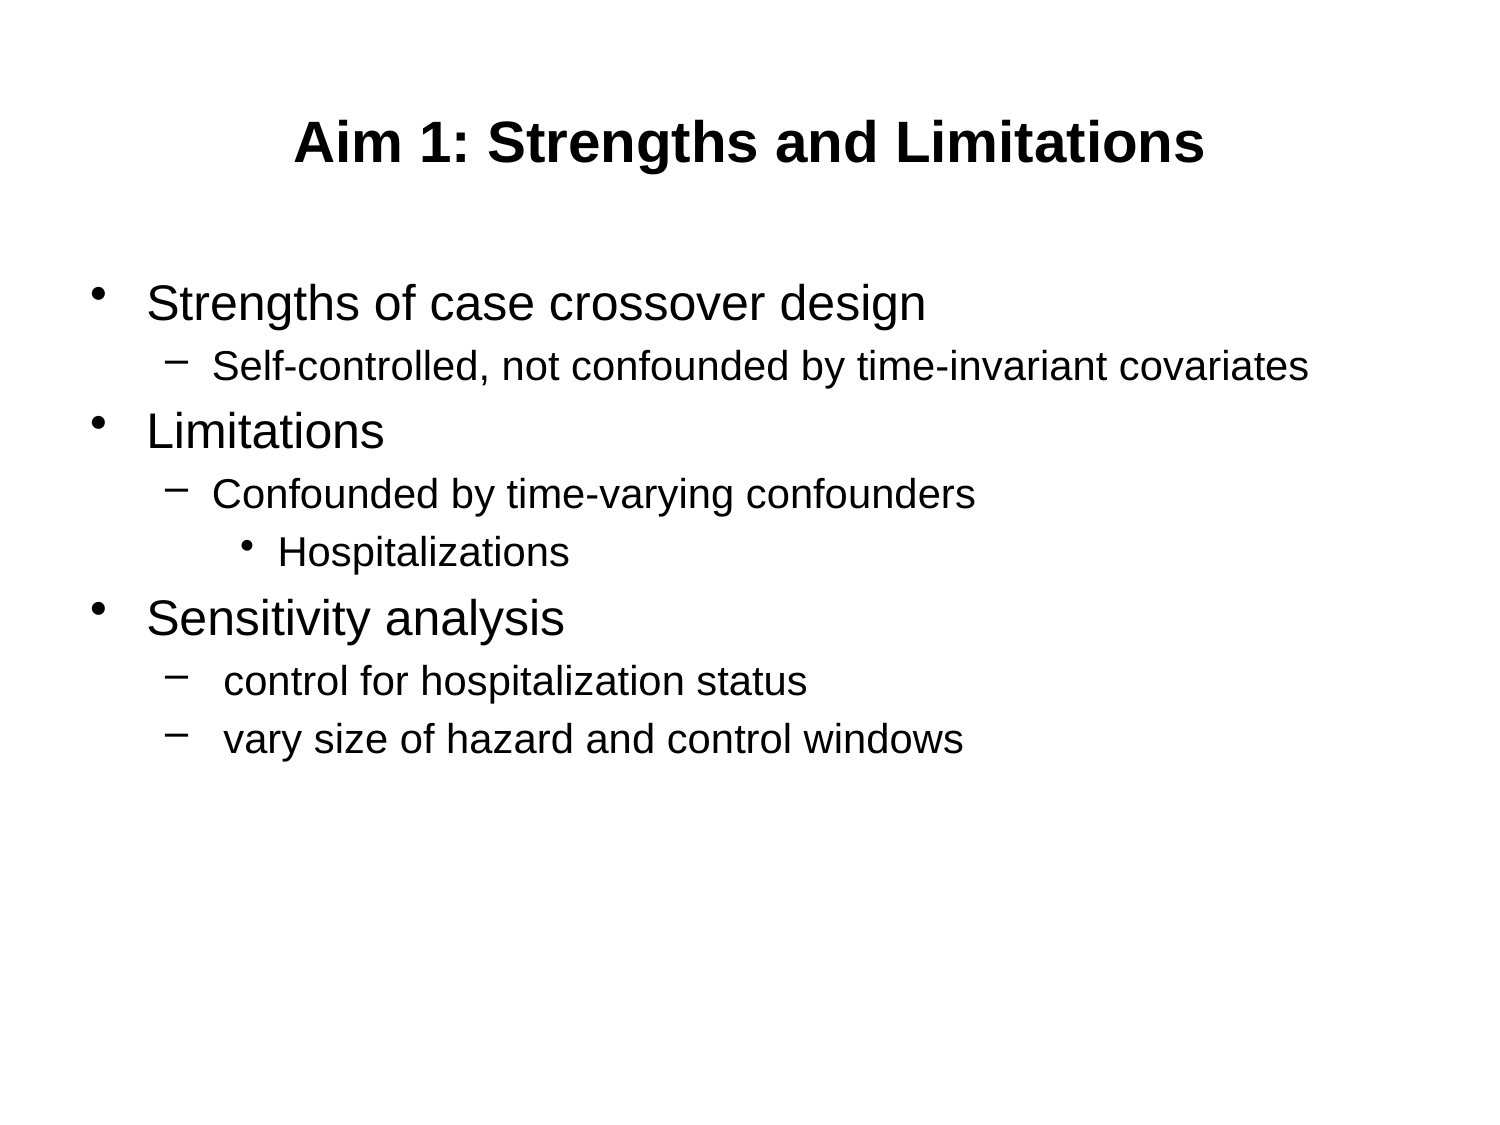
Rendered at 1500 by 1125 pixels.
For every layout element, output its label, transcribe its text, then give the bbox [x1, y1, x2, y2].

list Strengths of case crossover design Self-controlled, not confounded by time-invariant covariates Limitations Confounded by time-varying confounders Hospitalizations Sensitivity analysis control for hospitalization status vary size of hazard and control windows [74, 262, 1426, 1006]
title Aim 1: Strengths and Limitations [74, 44, 1426, 233]
